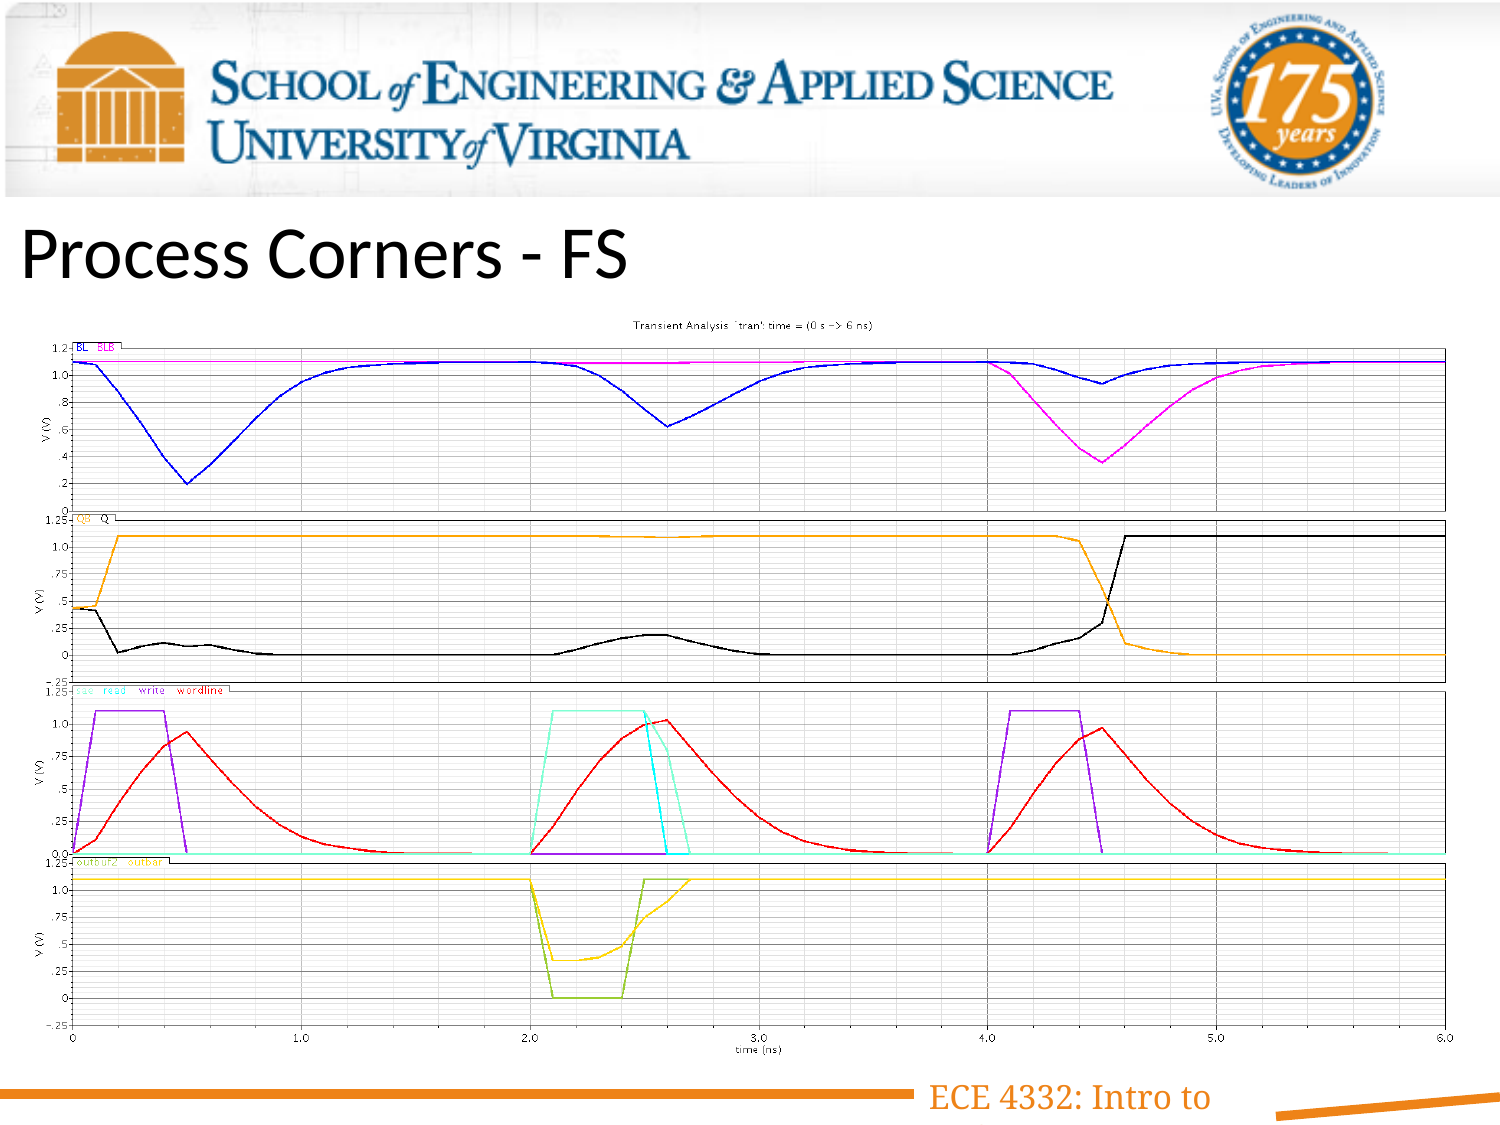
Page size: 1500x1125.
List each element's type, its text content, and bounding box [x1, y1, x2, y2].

text_box Process Corners - FS [5, 205, 1281, 438]
picture [0, 0, 1500, 197]
picture [17, 312, 1483, 1066]
text_box ECE 4332: Intro to VLSI [914, 1074, 1277, 1125]
